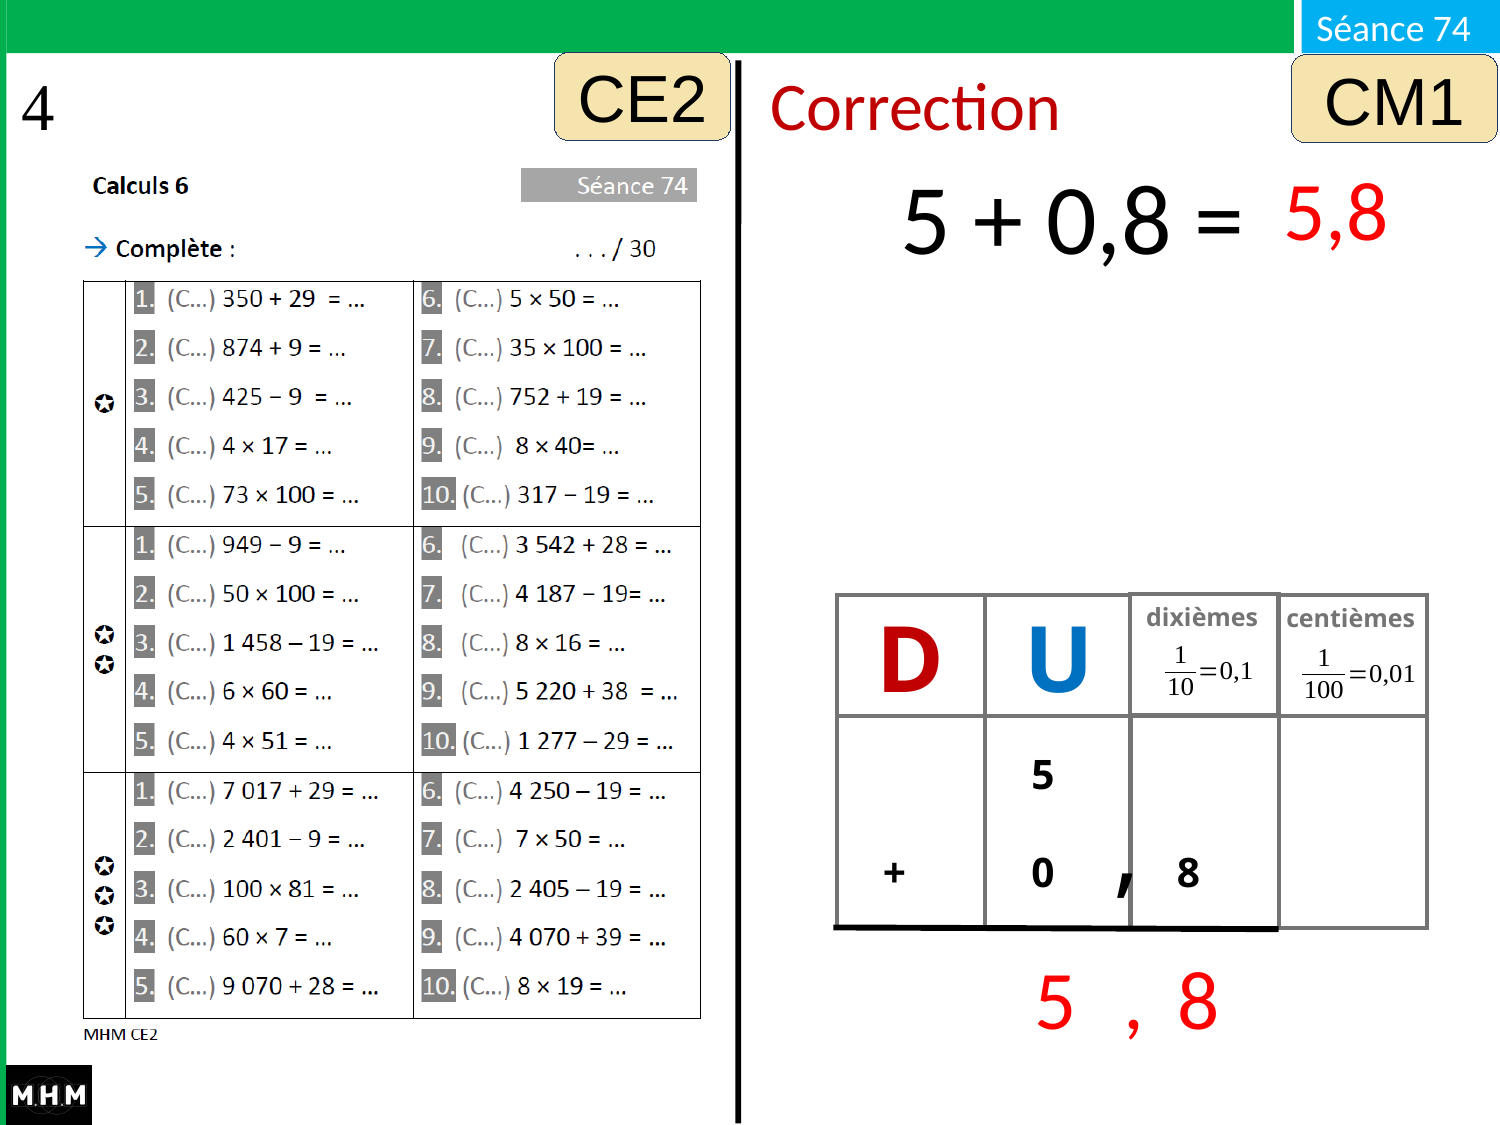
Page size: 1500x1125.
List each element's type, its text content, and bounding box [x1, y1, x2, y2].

text_box 8 [1162, 938, 1234, 1054]
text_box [836, 593, 1428, 928]
picture [6, 1065, 92, 1125]
text_box 5 [1020, 938, 1091, 1054]
text_box 5 + 0,8 = … [885, 147, 1500, 283]
text_box Correction [755, 63, 1108, 153]
text_box CE2 [554, 52, 731, 141]
picture [69, 164, 703, 1051]
text_box , [1091, 938, 1161, 1054]
text_box 5,8 [1268, 149, 1442, 265]
text_box CM1 [1291, 54, 1498, 143]
